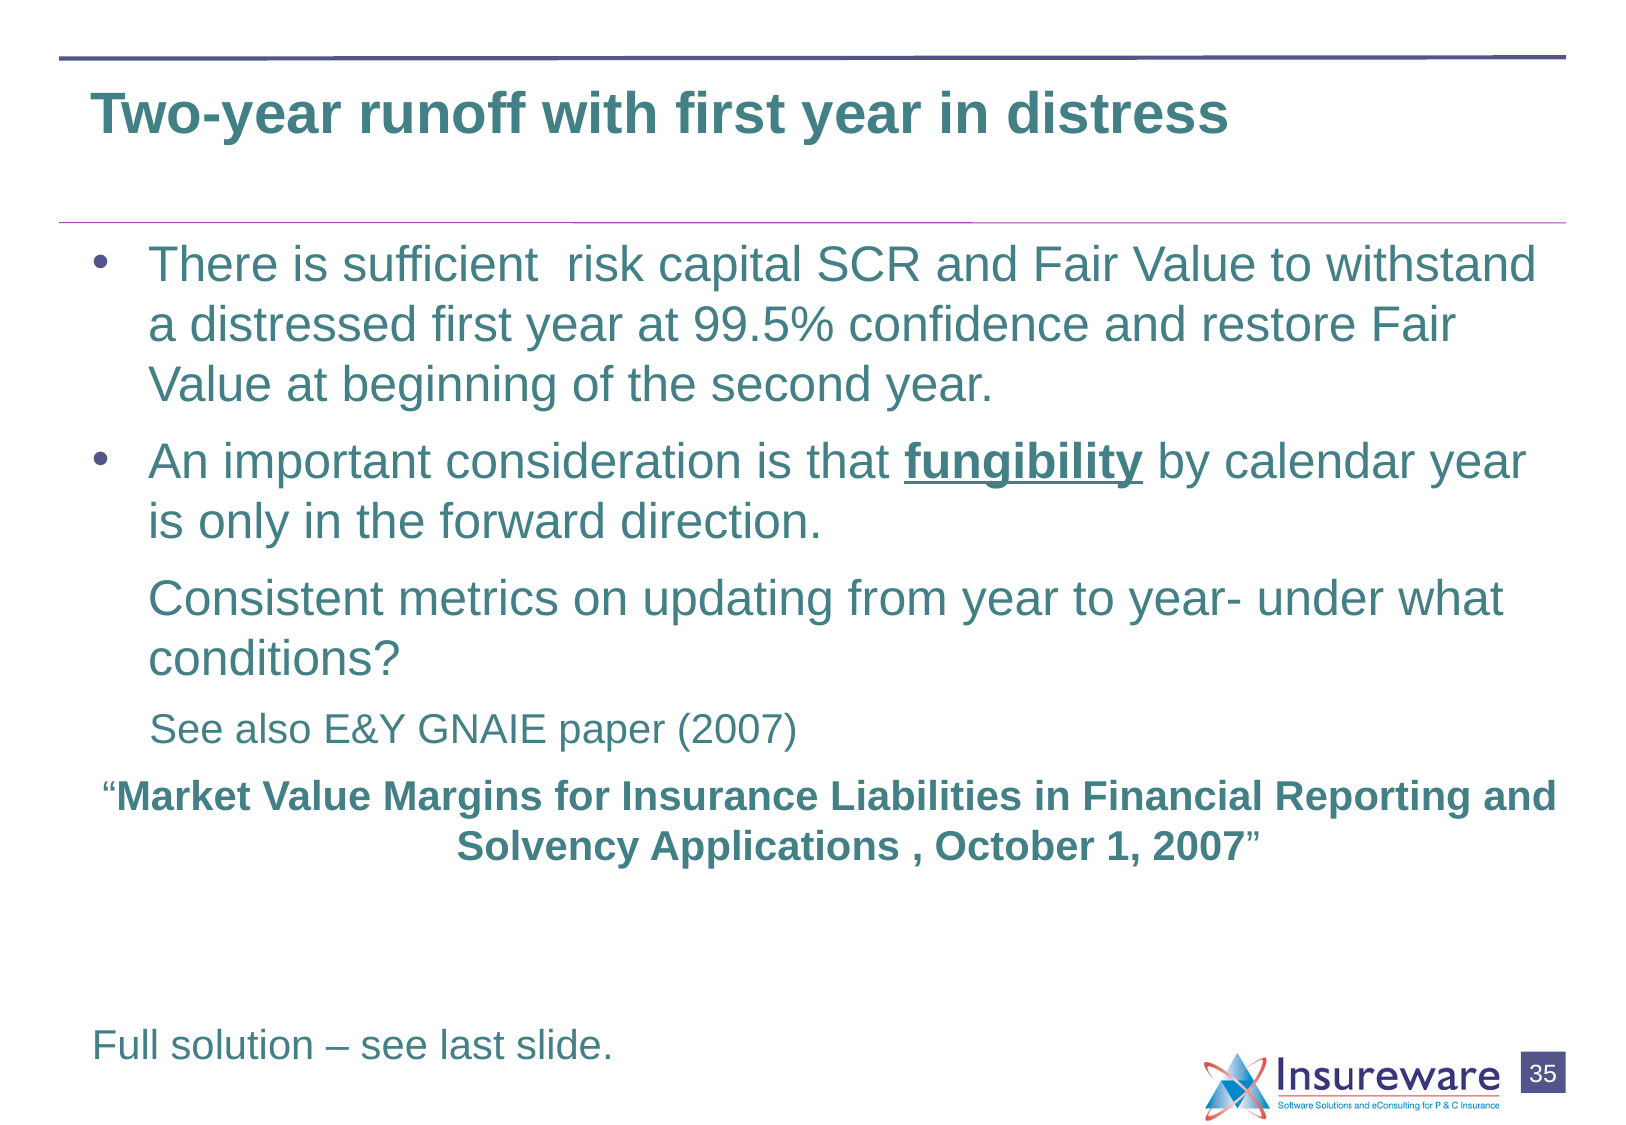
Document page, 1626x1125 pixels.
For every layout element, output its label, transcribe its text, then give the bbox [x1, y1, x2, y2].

slide_number 34 [1520, 1051, 1566, 1093]
list There is sufficient risk capital SCR and Fair Value to withstand a distressed first year at 99.5% confidence and restore Fair Value at beginning of the second year. An important consideration is that fungibility by calendar year is only in the forward direction. Consistent metrics on updating from year to year- under what conditions? See also E&Y GNAIE paper (2007) “Market Value Margins for Insurance Liabilities in Financial Reporting and Solvency Applications , October 1, 2007” Full solution – see last slide. [91, 231, 1569, 1059]
title Two-year runoff with first year in distress [90, 79, 1568, 197]
picture [1202, 1059, 1500, 1122]
